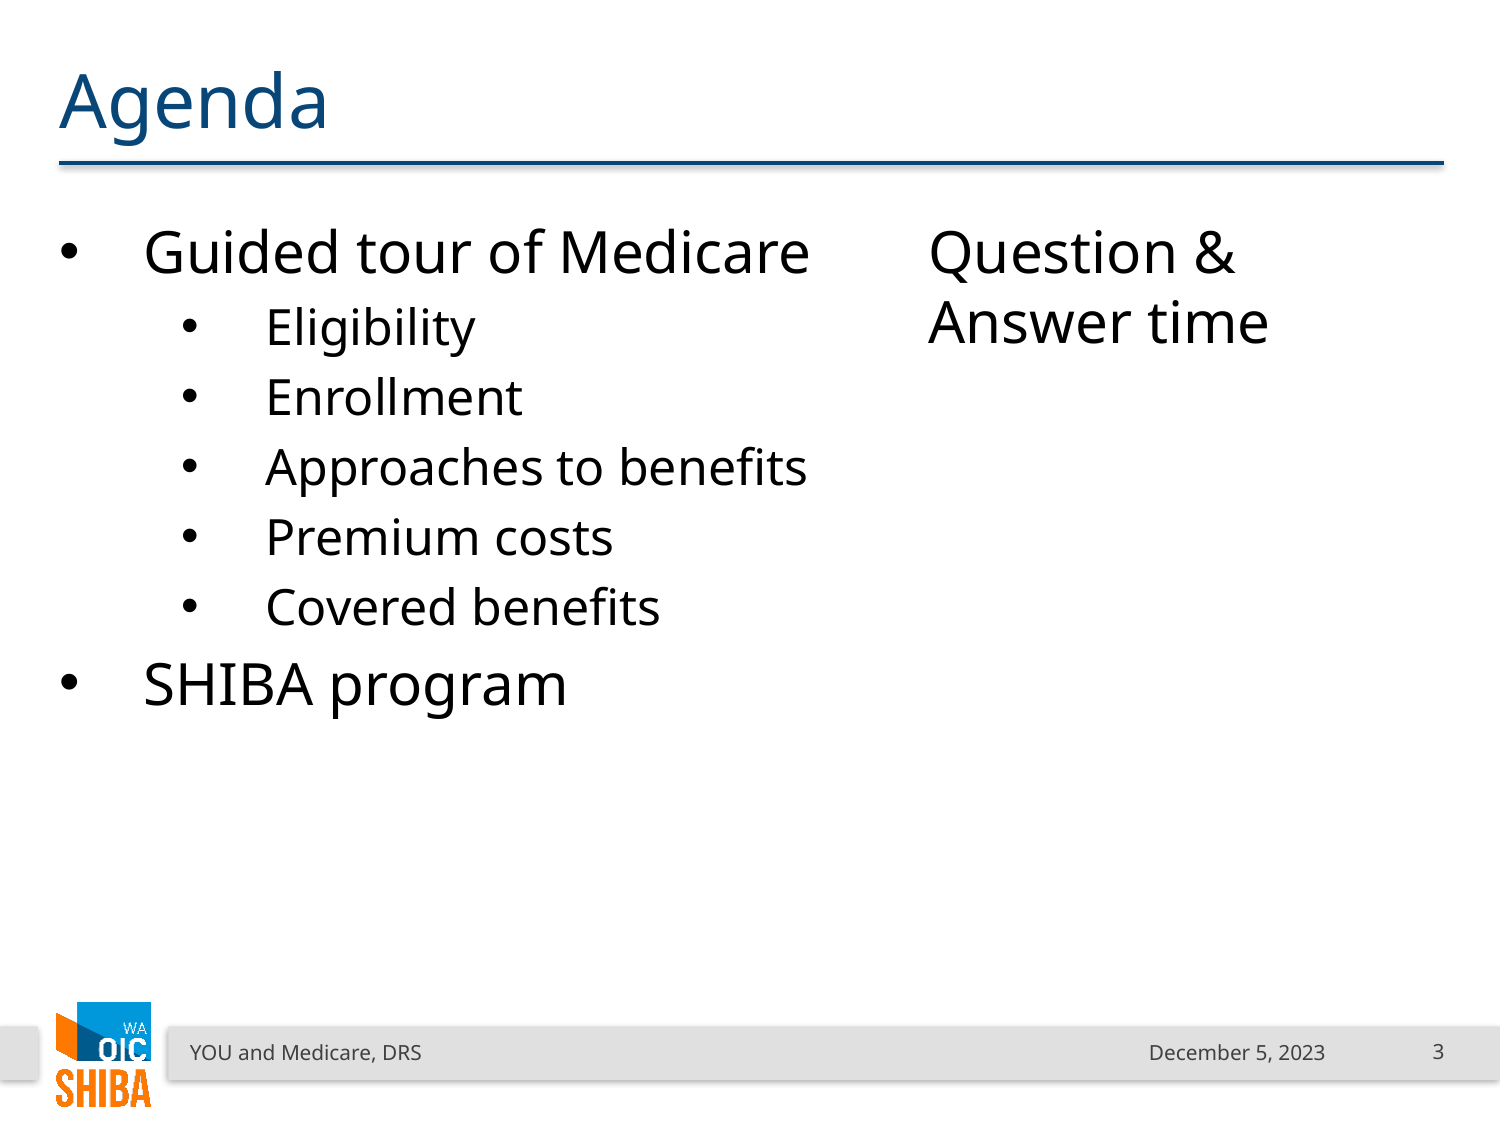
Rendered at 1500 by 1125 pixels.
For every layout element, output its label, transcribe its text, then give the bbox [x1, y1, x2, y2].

picture [56, 1002, 151, 1107]
title Agenda [59, 53, 1445, 164]
list Guided tour of Medicare Eligibility Enrollment Approaches to benefits Premium costs Covered benefits SHIBA program [59, 215, 879, 1005]
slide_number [975, 1035, 1326, 1069]
list Question & Answer time [928, 215, 1445, 1005]
slide_number 3 [1339, 1035, 1445, 1069]
footer YOU and Medicare, DRS [190, 1035, 785, 1069]
